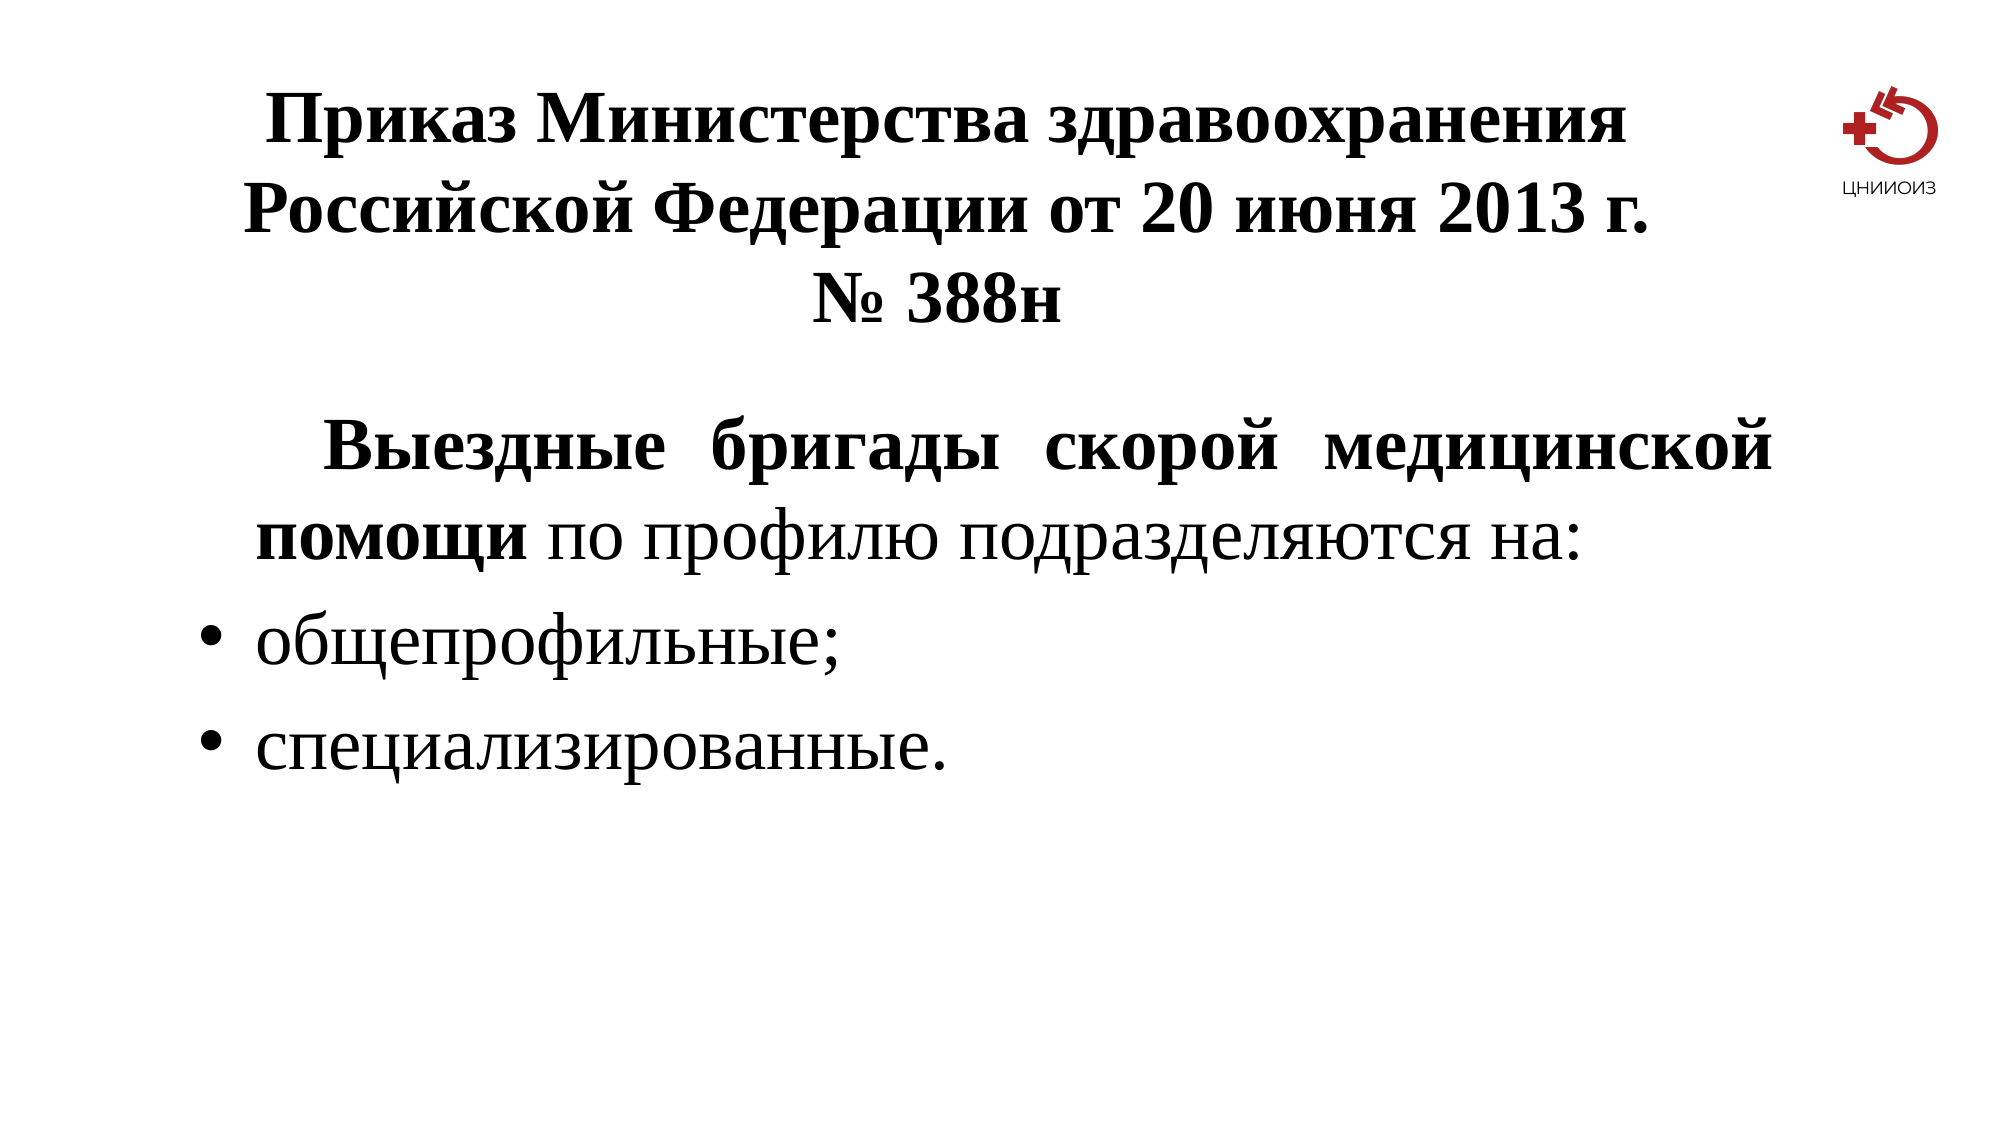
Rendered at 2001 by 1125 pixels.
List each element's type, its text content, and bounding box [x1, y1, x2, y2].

title Приказ Министерства здравоохранения Российской Федерации от 20 июня 2013 г. № 388н [217, 54, 1677, 350]
picture [1843, 86, 1938, 197]
list Выездные бригады скорой медицинской помощи по профилю подразделяются на: общепрофильные; специализированные. [183, 386, 1790, 1070]
